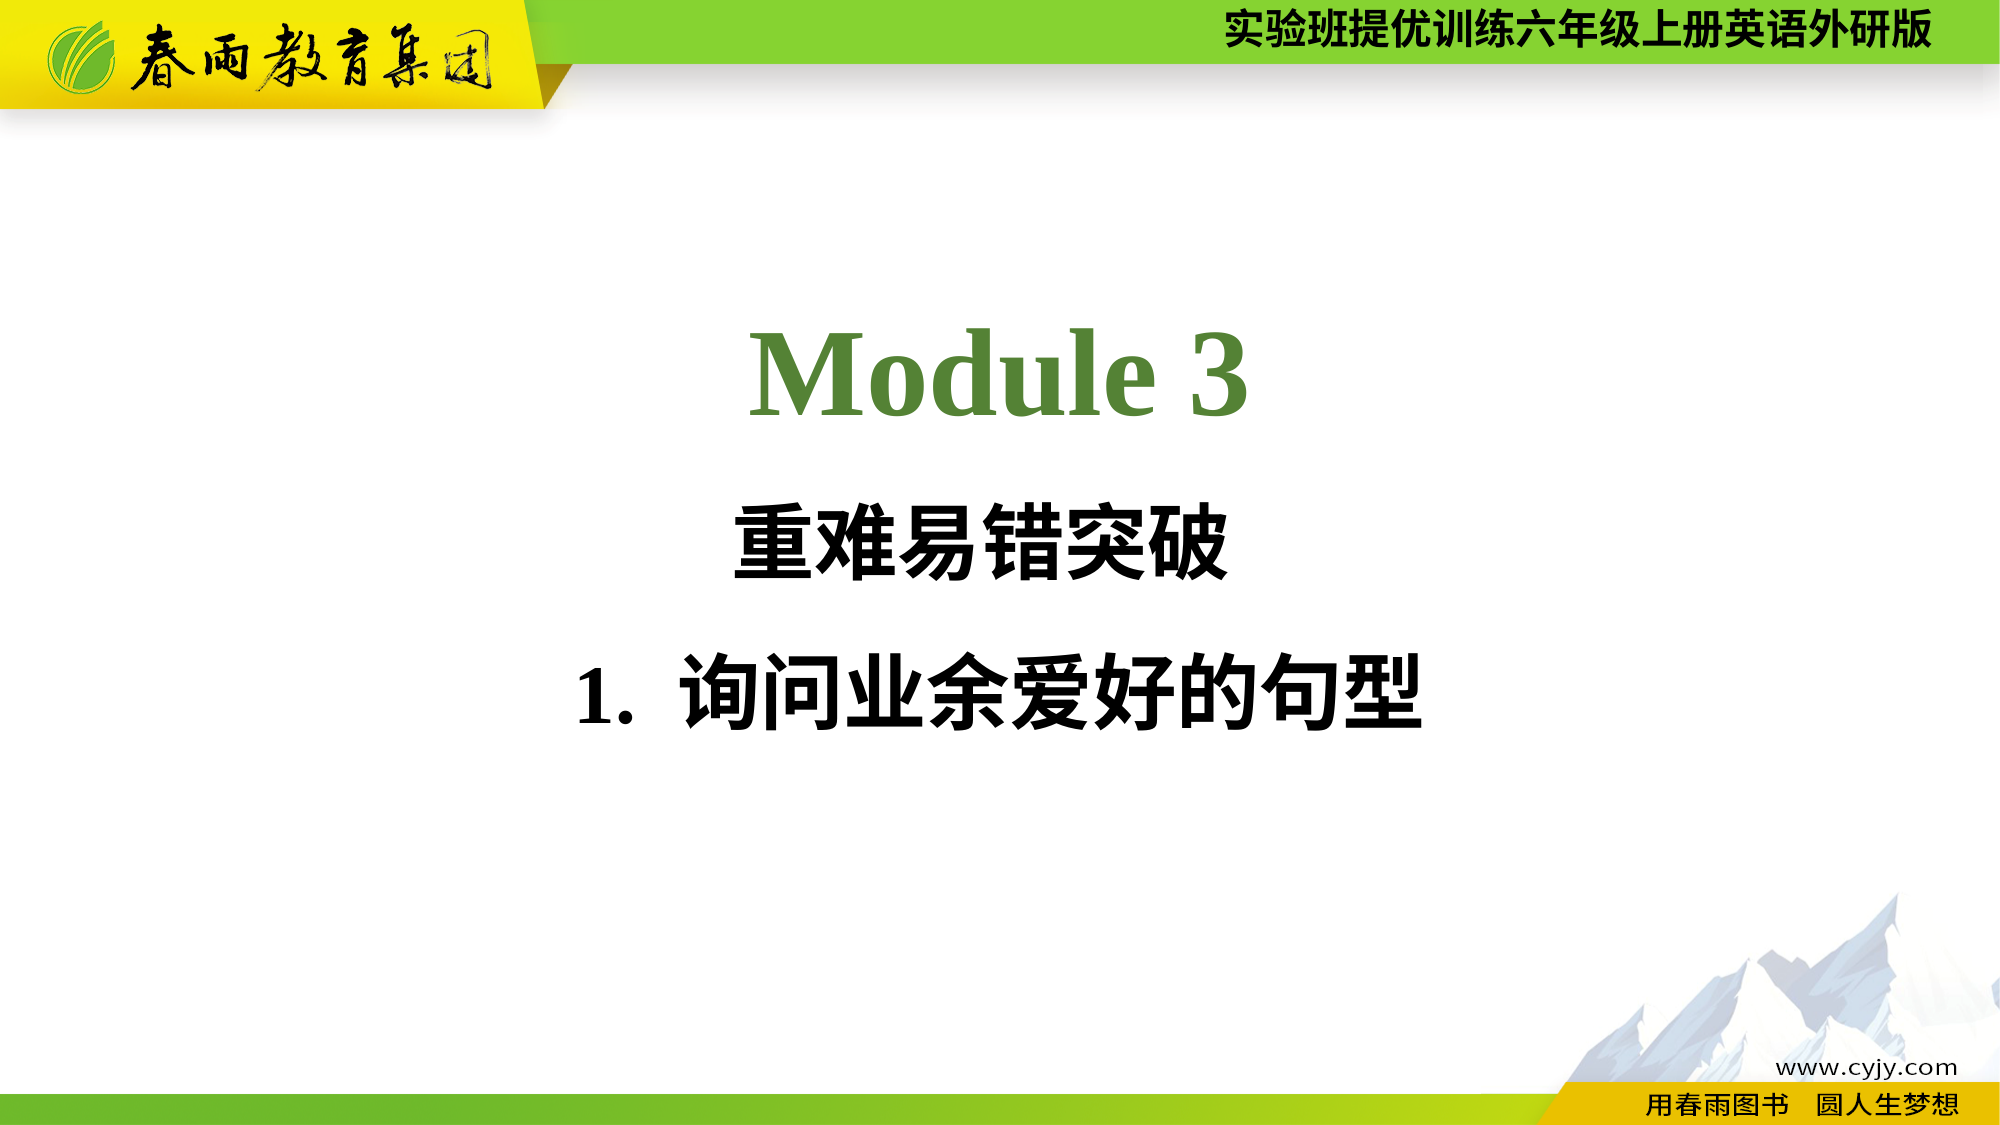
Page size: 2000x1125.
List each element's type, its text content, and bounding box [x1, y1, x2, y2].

picture [0, 748, 2000, 1125]
picture [0, 0, 2000, 208]
text_box Module 3 重难易错突破 1. 询问业余爱好的句型 [0, 208, 2000, 748]
